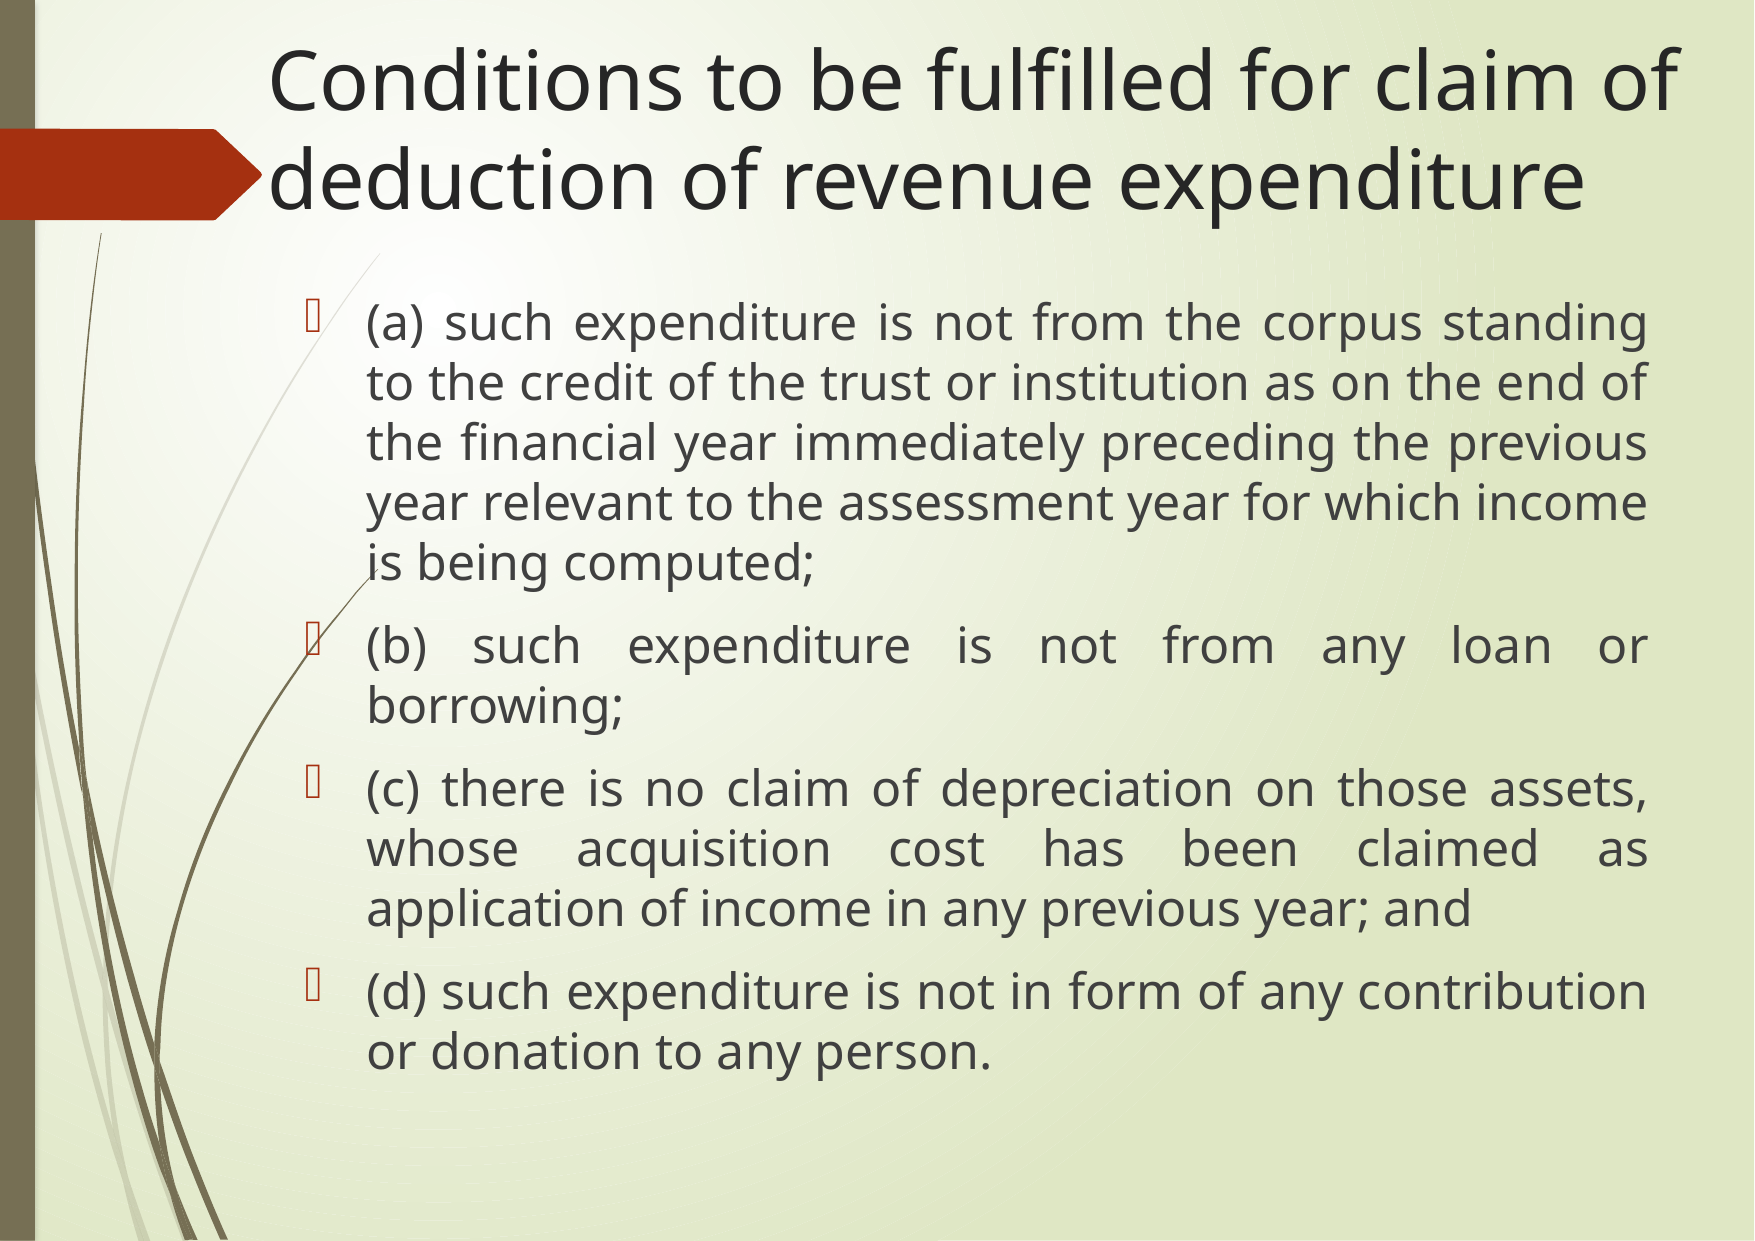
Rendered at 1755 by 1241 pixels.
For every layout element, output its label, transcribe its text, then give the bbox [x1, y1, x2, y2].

list (a) such expenditure is not from the corpus standing to the credit of the trust or institution as on the end of the financial year immediately preceding the previous year relevant to the assessment year for which income is being computed; (b) such expenditure is not from any loan or borrowing; (c) there is no claim of depreciation on those assets, whose acquisition cost has been claimed as application of income in any previous year; and (d) such expenditure is not in form of any contribution or donation to any person. [289, 282, 1665, 1196]
title Conditions to be fulfilled for claim of deduction of revenue expenditure [252, 20, 1755, 246]
